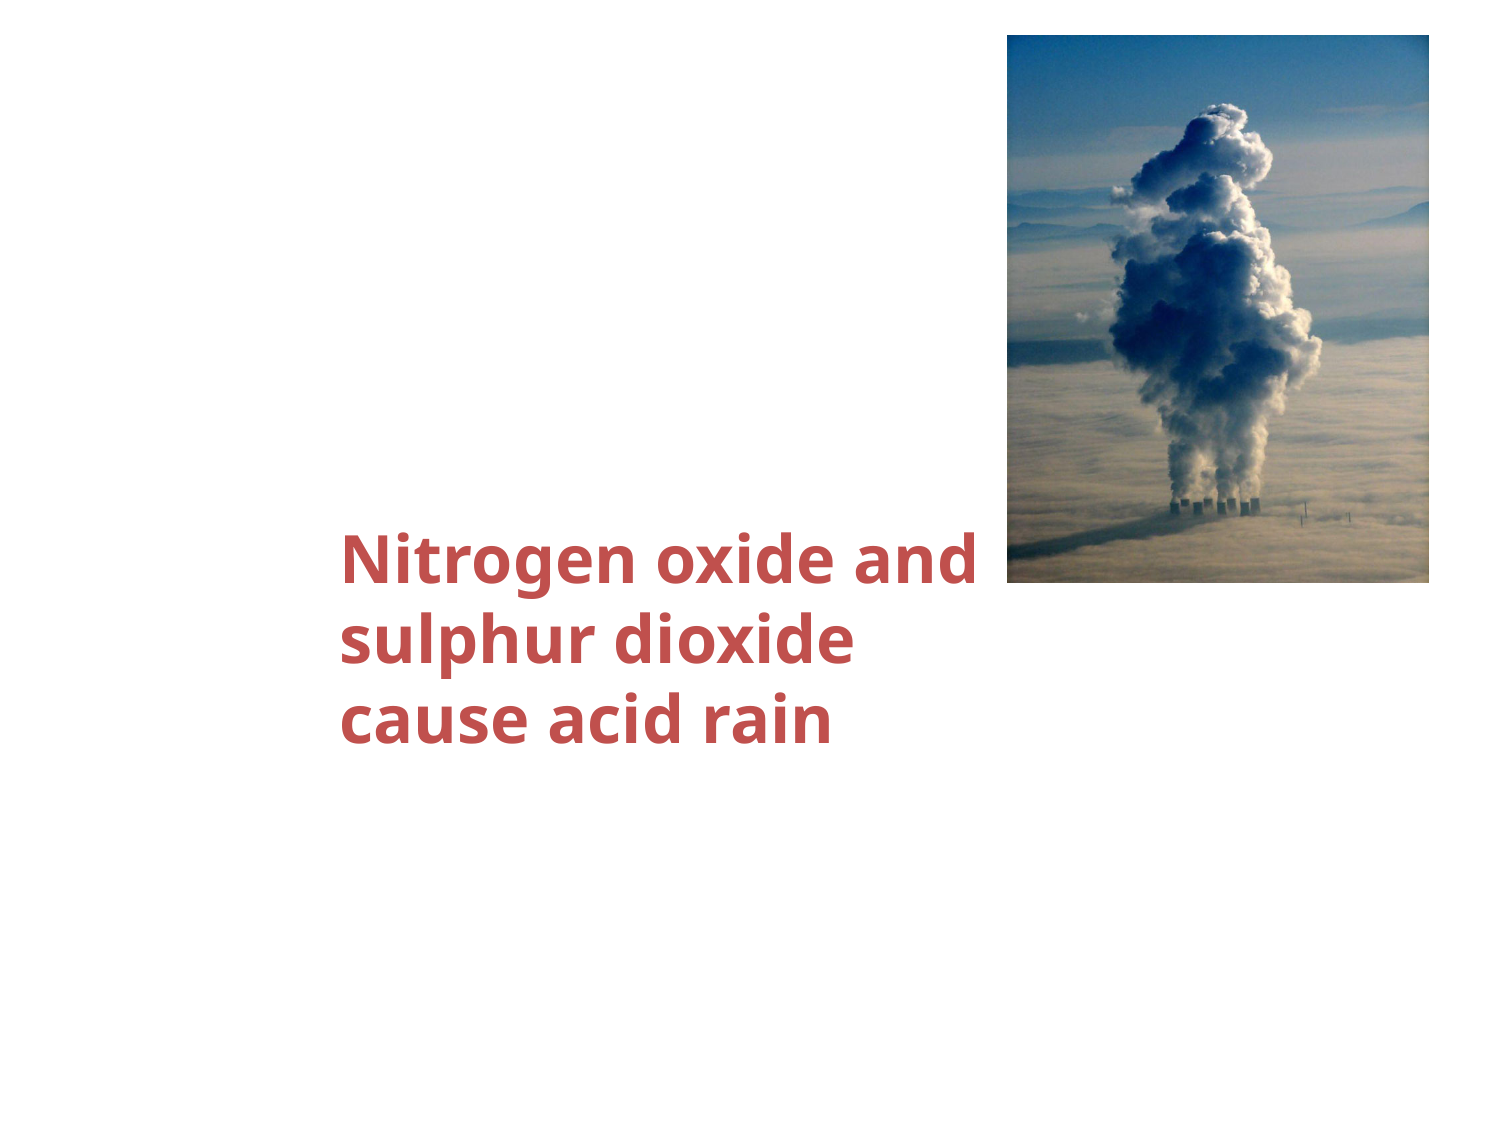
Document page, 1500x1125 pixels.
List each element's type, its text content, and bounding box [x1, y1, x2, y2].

picture [1007, 34, 1429, 583]
text_box Nitrogen oxide and sulphur dioxide cause acid rain [324, 509, 1075, 764]
